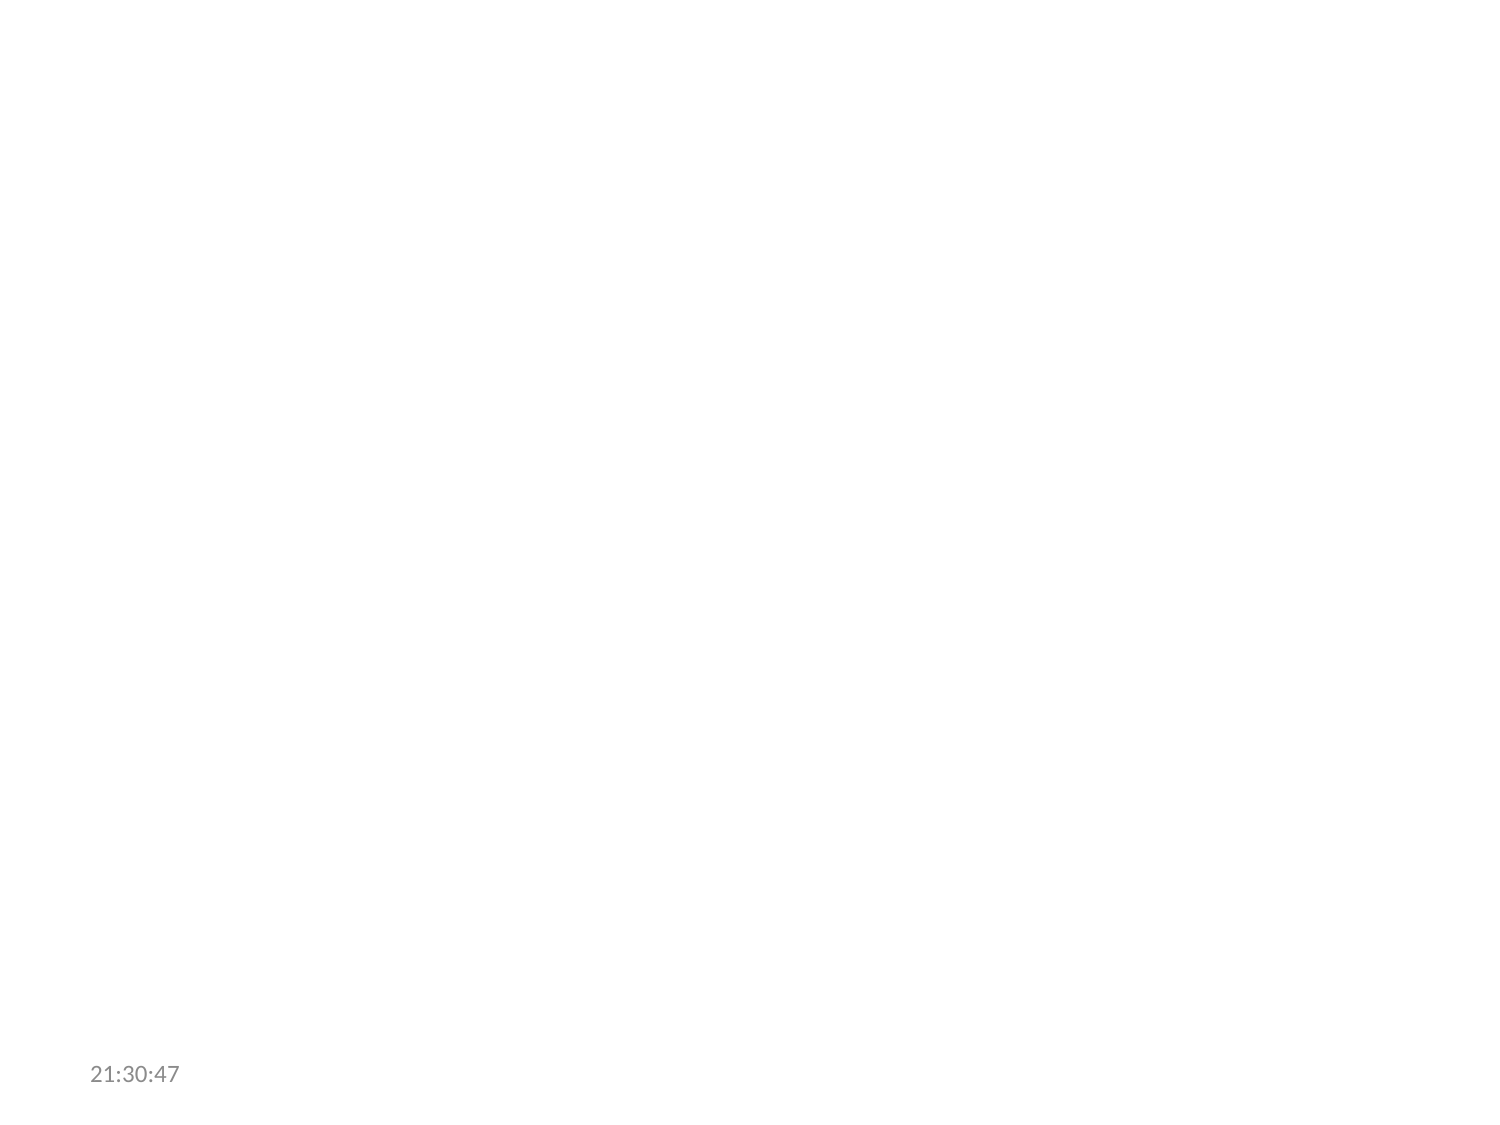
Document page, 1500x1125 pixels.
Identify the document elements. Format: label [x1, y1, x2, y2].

slide_number [75, 1042, 425, 1103]
